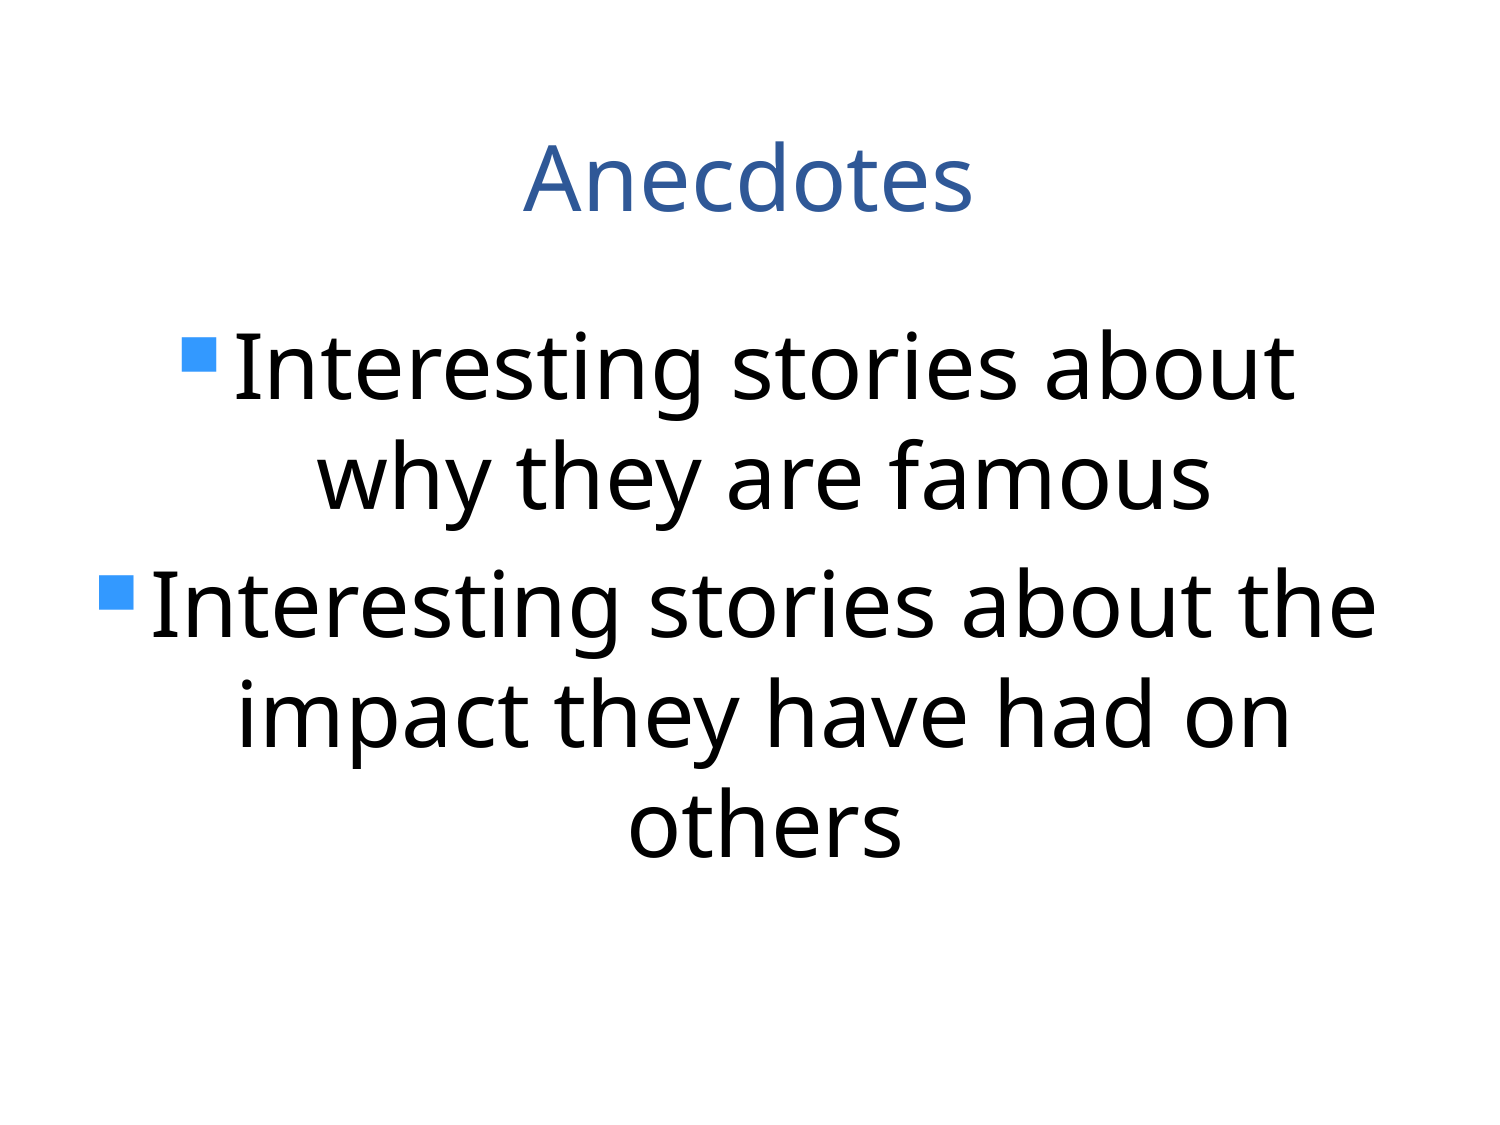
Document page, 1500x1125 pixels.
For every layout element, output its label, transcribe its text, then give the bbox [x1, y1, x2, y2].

list Interesting stories about why they are famous Interesting stories about the impact they have had on others [62, 299, 1413, 925]
title Anecdotes [75, 62, 1425, 288]
